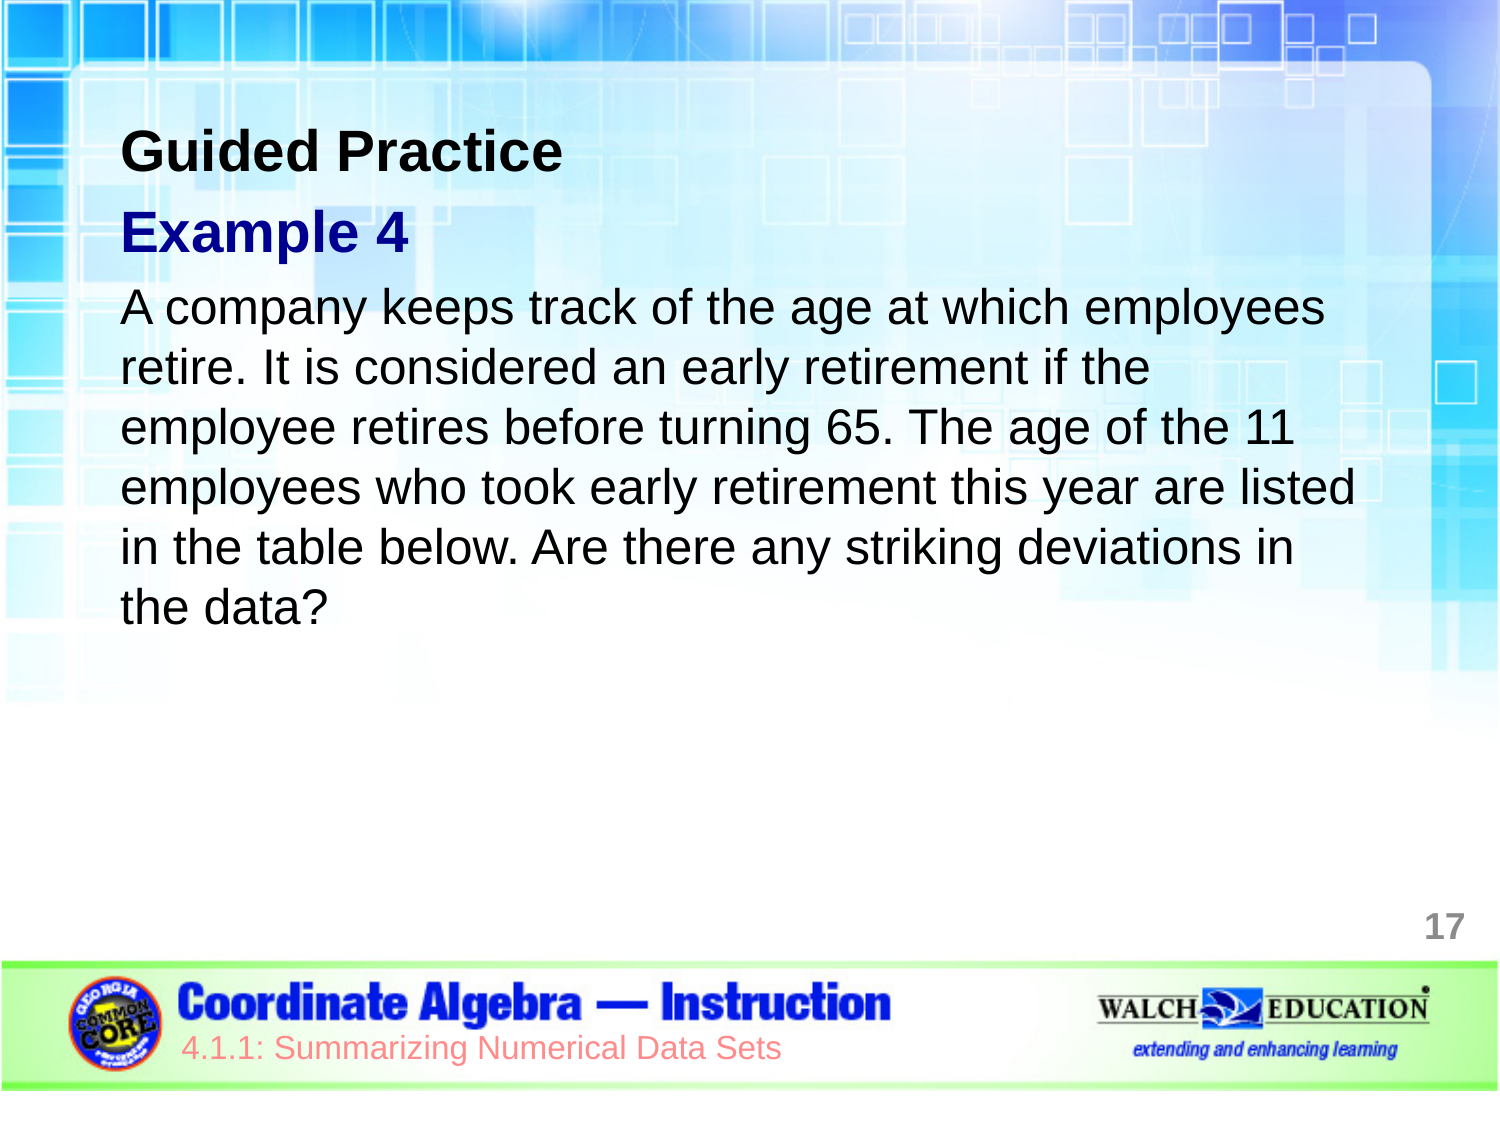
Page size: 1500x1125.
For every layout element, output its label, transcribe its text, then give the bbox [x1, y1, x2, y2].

picture [1, 0, 1500, 1091]
subtitle Guided Practice Example 4 A company keeps track of the age at which employees retire. It is considered an early retirement if the employee retires before turning 65. The age of the 11 employees who took early retirement this year are listed in the table below. Are there any striking deviations in the data? [105, 105, 1394, 949]
footer 4.1.1: Summarizing Numerical Data Sets [166, 1024, 1080, 1069]
slide_number 17 [1361, 901, 1481, 949]
